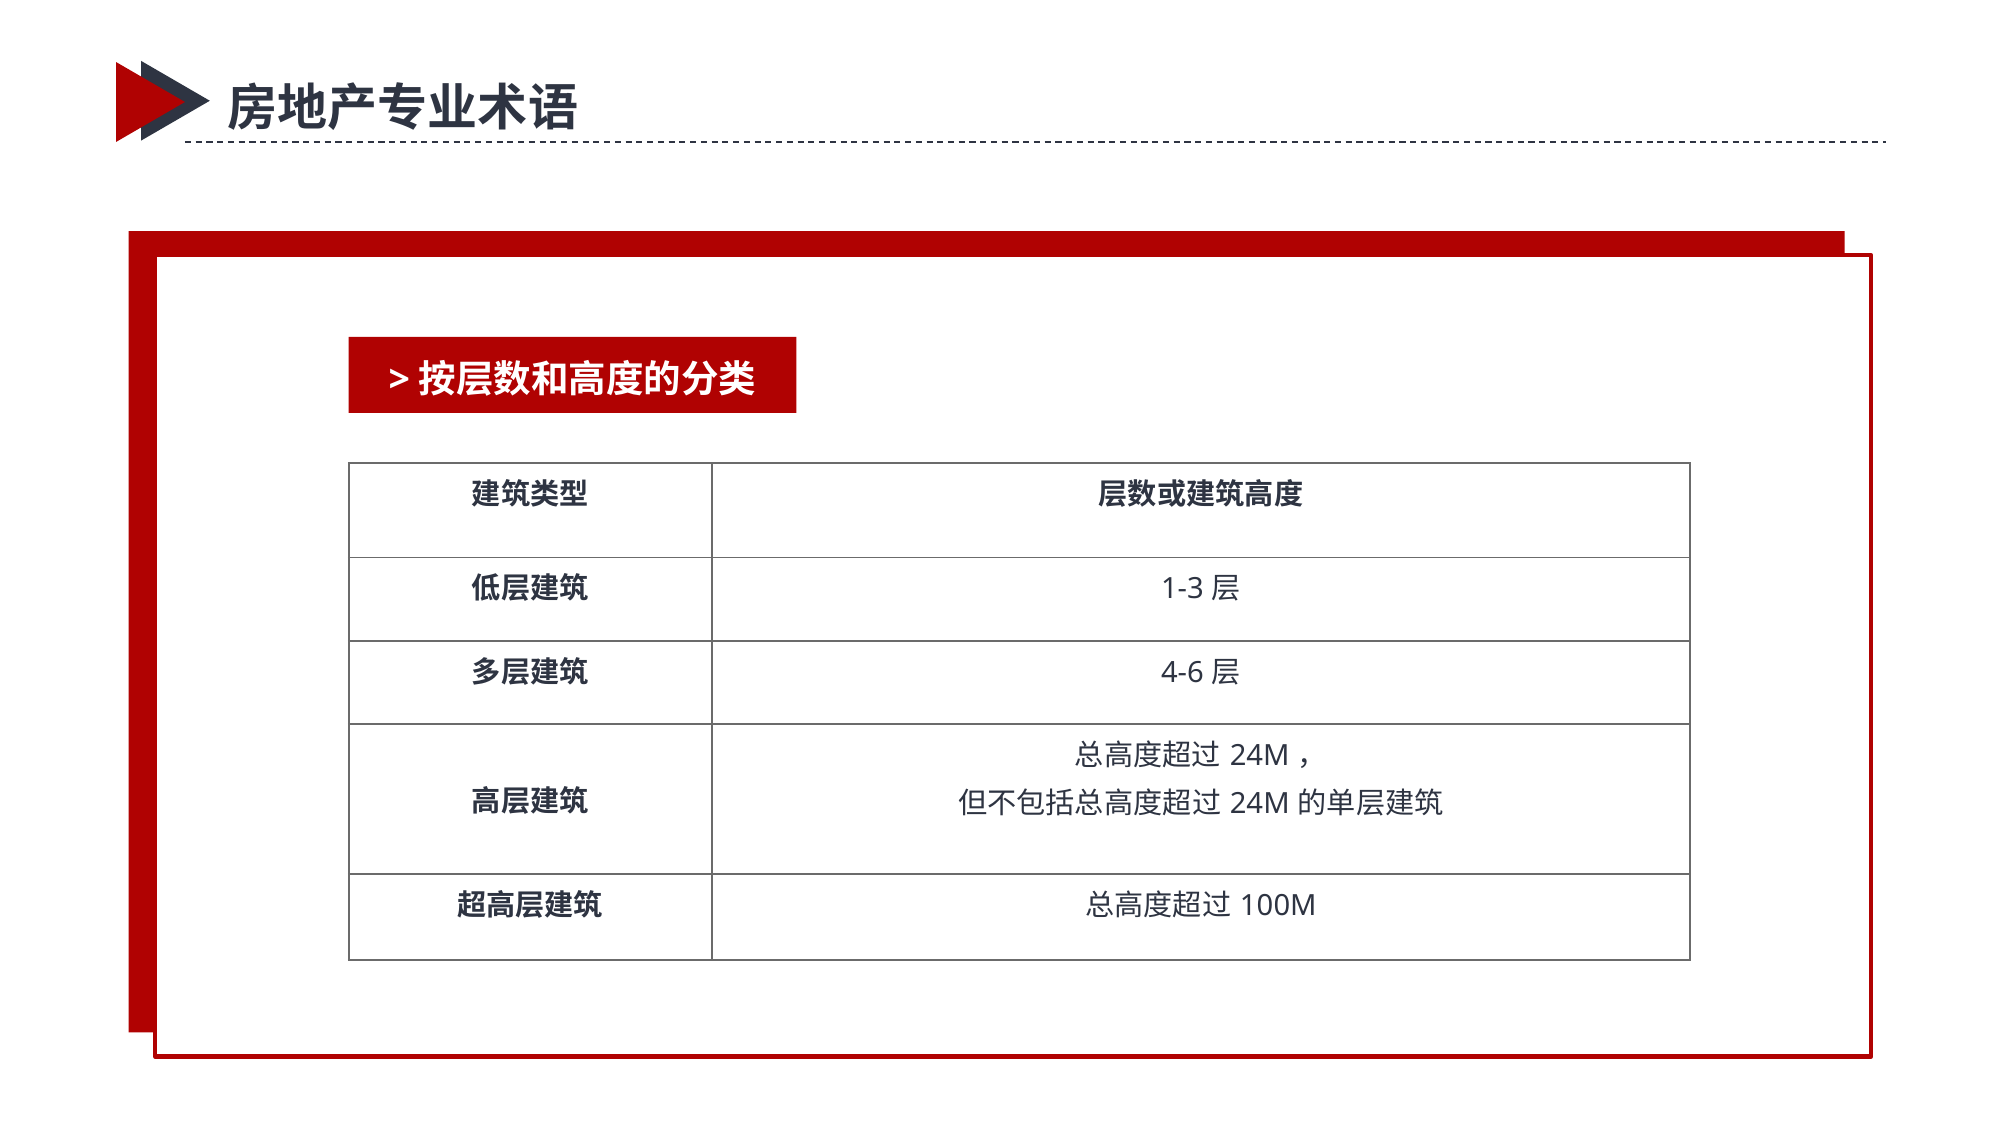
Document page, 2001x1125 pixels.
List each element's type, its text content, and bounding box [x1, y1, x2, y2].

text_box 房地产专业术语 [199, 68, 607, 157]
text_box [128, 230, 1872, 1057]
